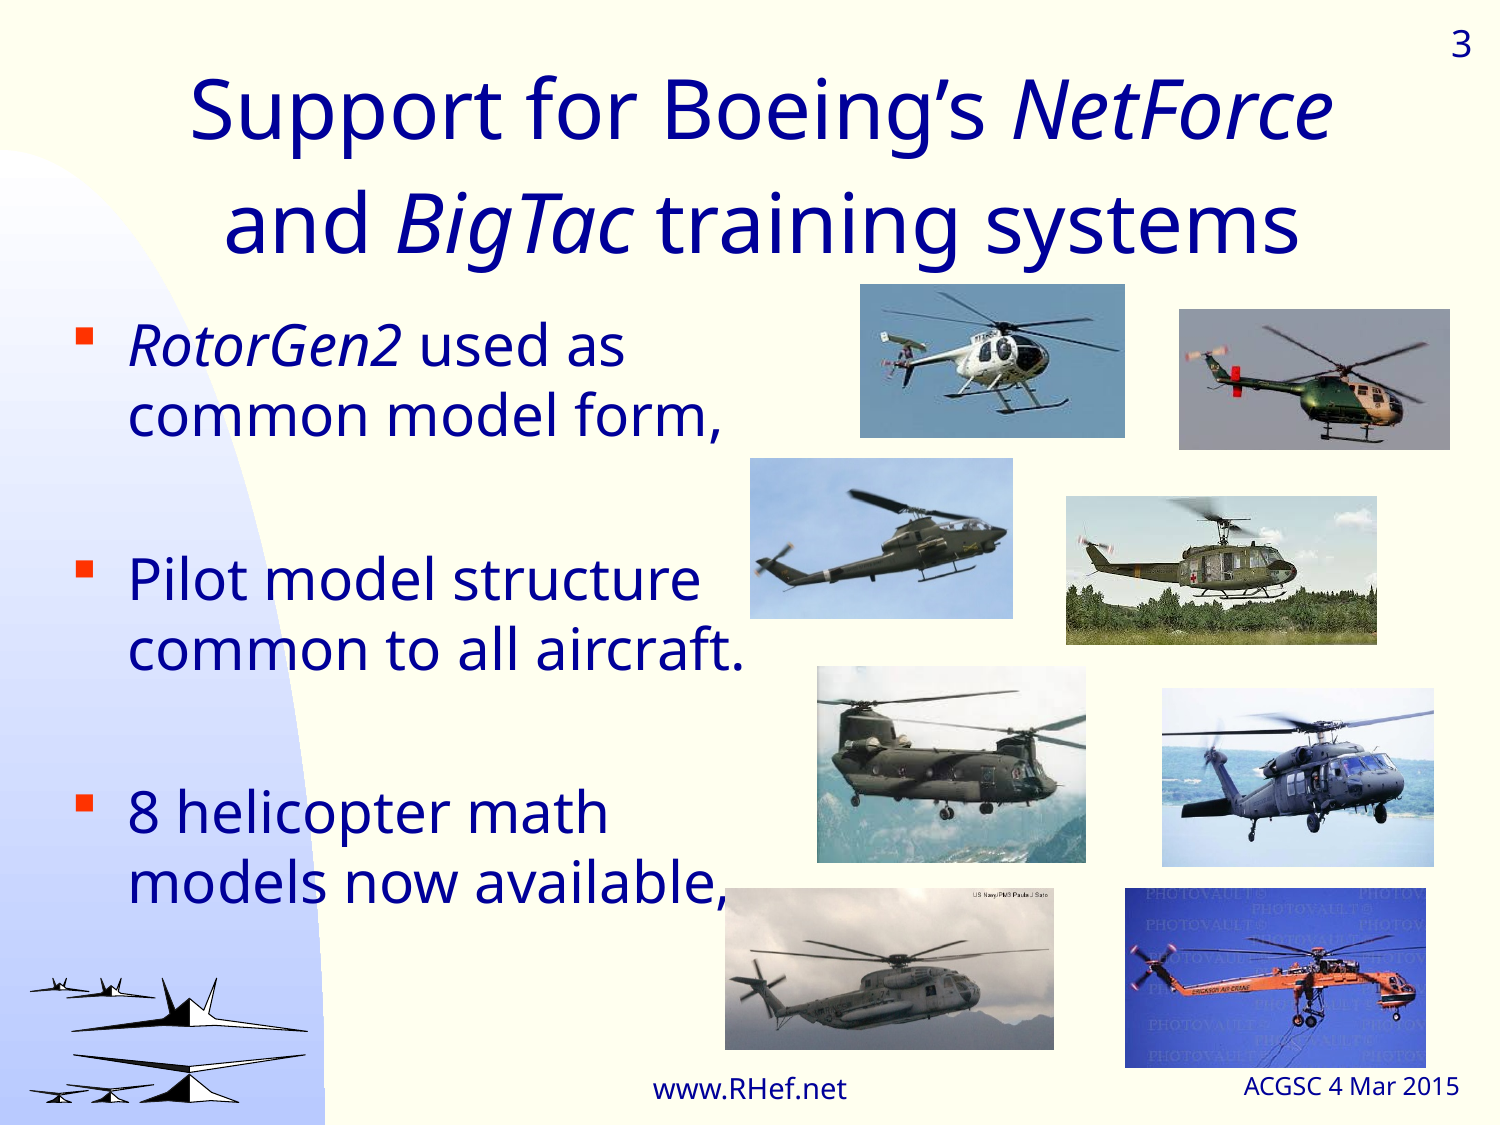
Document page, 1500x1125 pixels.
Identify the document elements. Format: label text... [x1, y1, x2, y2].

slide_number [1162, 1062, 1476, 1113]
picture [1179, 308, 1451, 451]
picture [724, 888, 1054, 1051]
picture [817, 666, 1086, 863]
picture [859, 283, 1126, 438]
footer www.RHef.net [512, 1062, 988, 1113]
slide_number 3 [1274, 12, 1488, 88]
picture [749, 458, 1013, 619]
title Support for Boeing’s NetForce and BigTac training systems [125, 62, 1400, 250]
picture [1066, 496, 1377, 645]
picture [1162, 688, 1435, 867]
picture [1124, 888, 1426, 1068]
list RotorGen2 used as common model form, Pilot model structure common to all aircraft. 8 helicopter math models now available, [55, 301, 773, 963]
